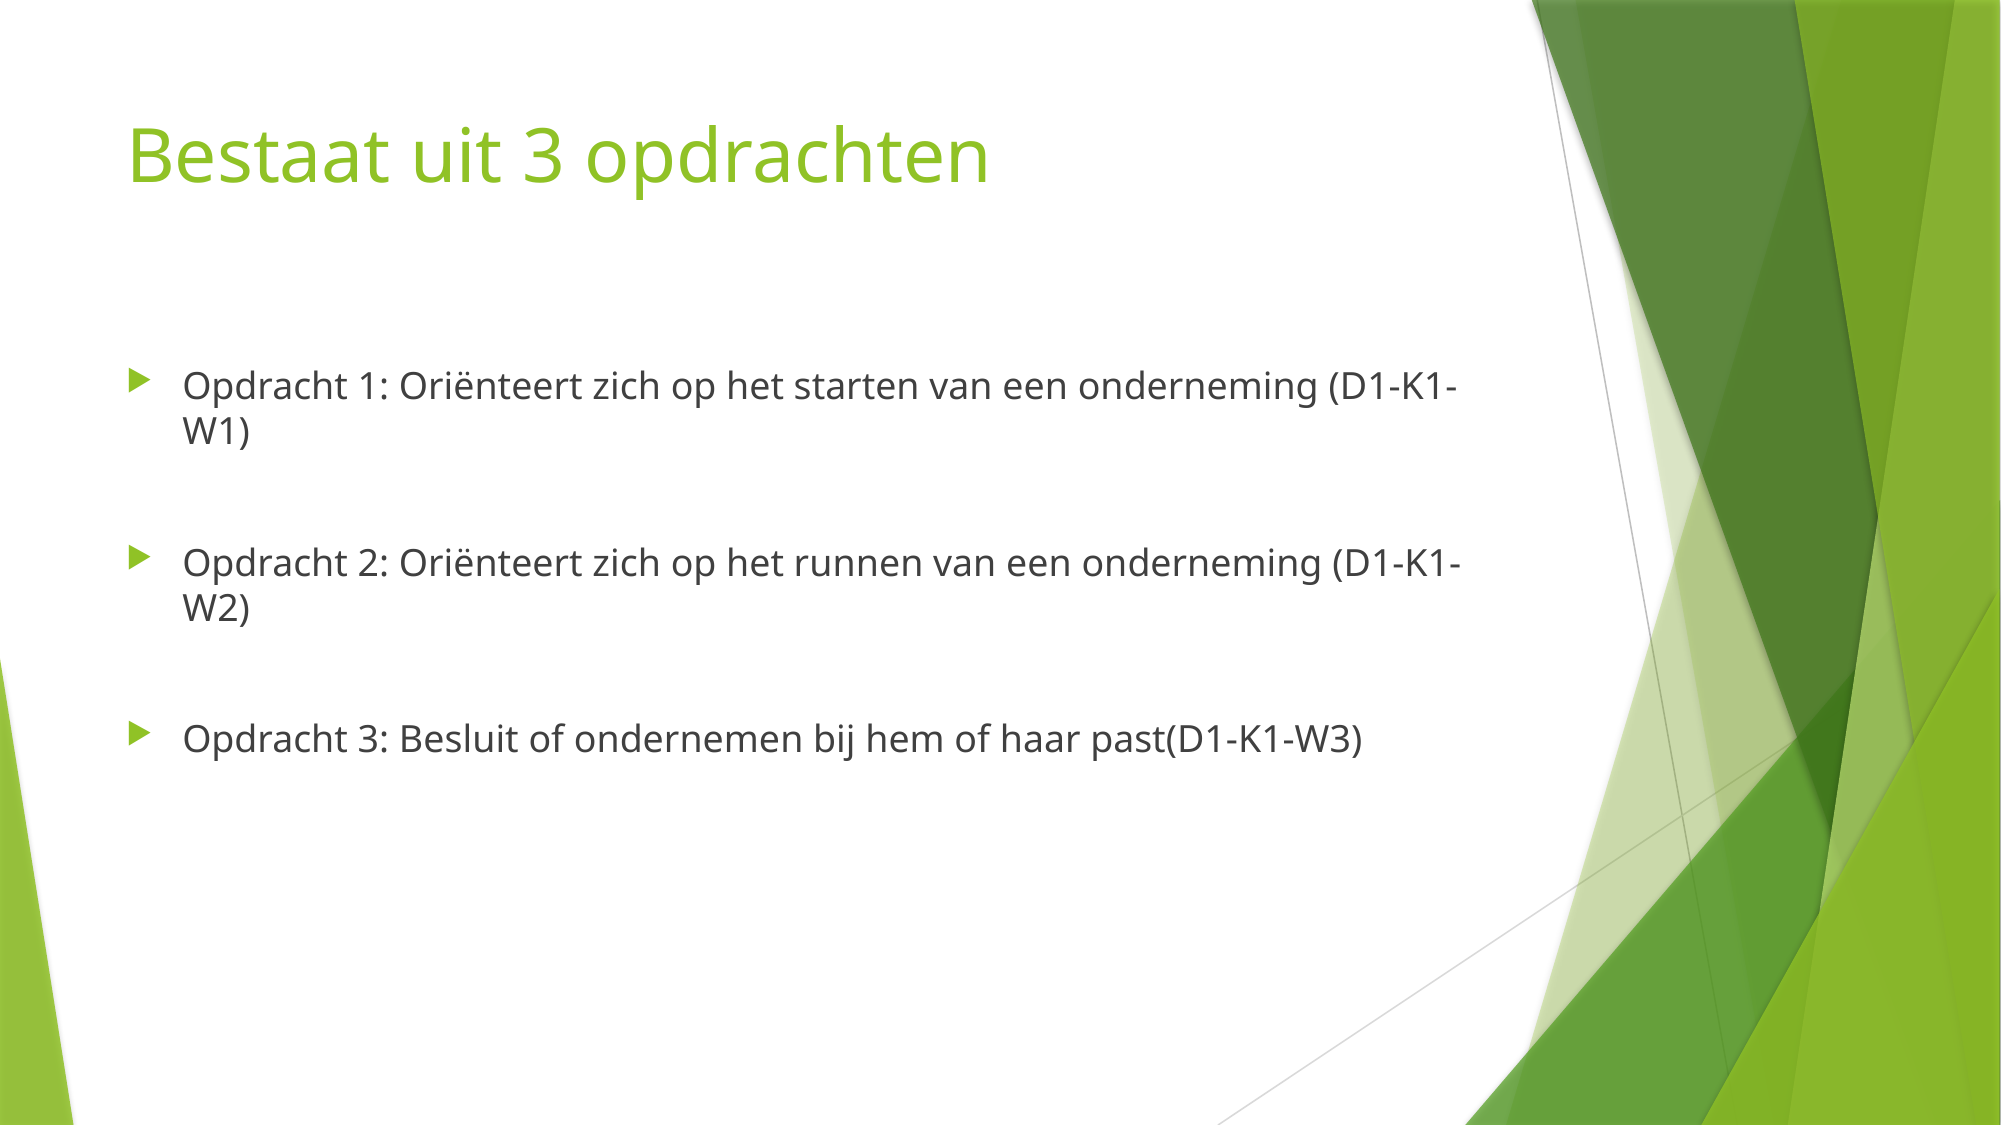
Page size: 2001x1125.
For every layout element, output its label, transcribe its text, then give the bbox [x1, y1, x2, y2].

title Bestaat uit 3 opdrachten [111, 99, 1522, 317]
list Opdracht 1: Oriënteert zich op het starten van een onderneming (D1-K1-W1) Opdracht 2: Oriënteert zich op het runnen van een onderneming (D1-K1-W2) Opdracht 3: Besluit of ondernemen bij hem of haar past(D1-K1-W3) [111, 354, 1522, 992]
